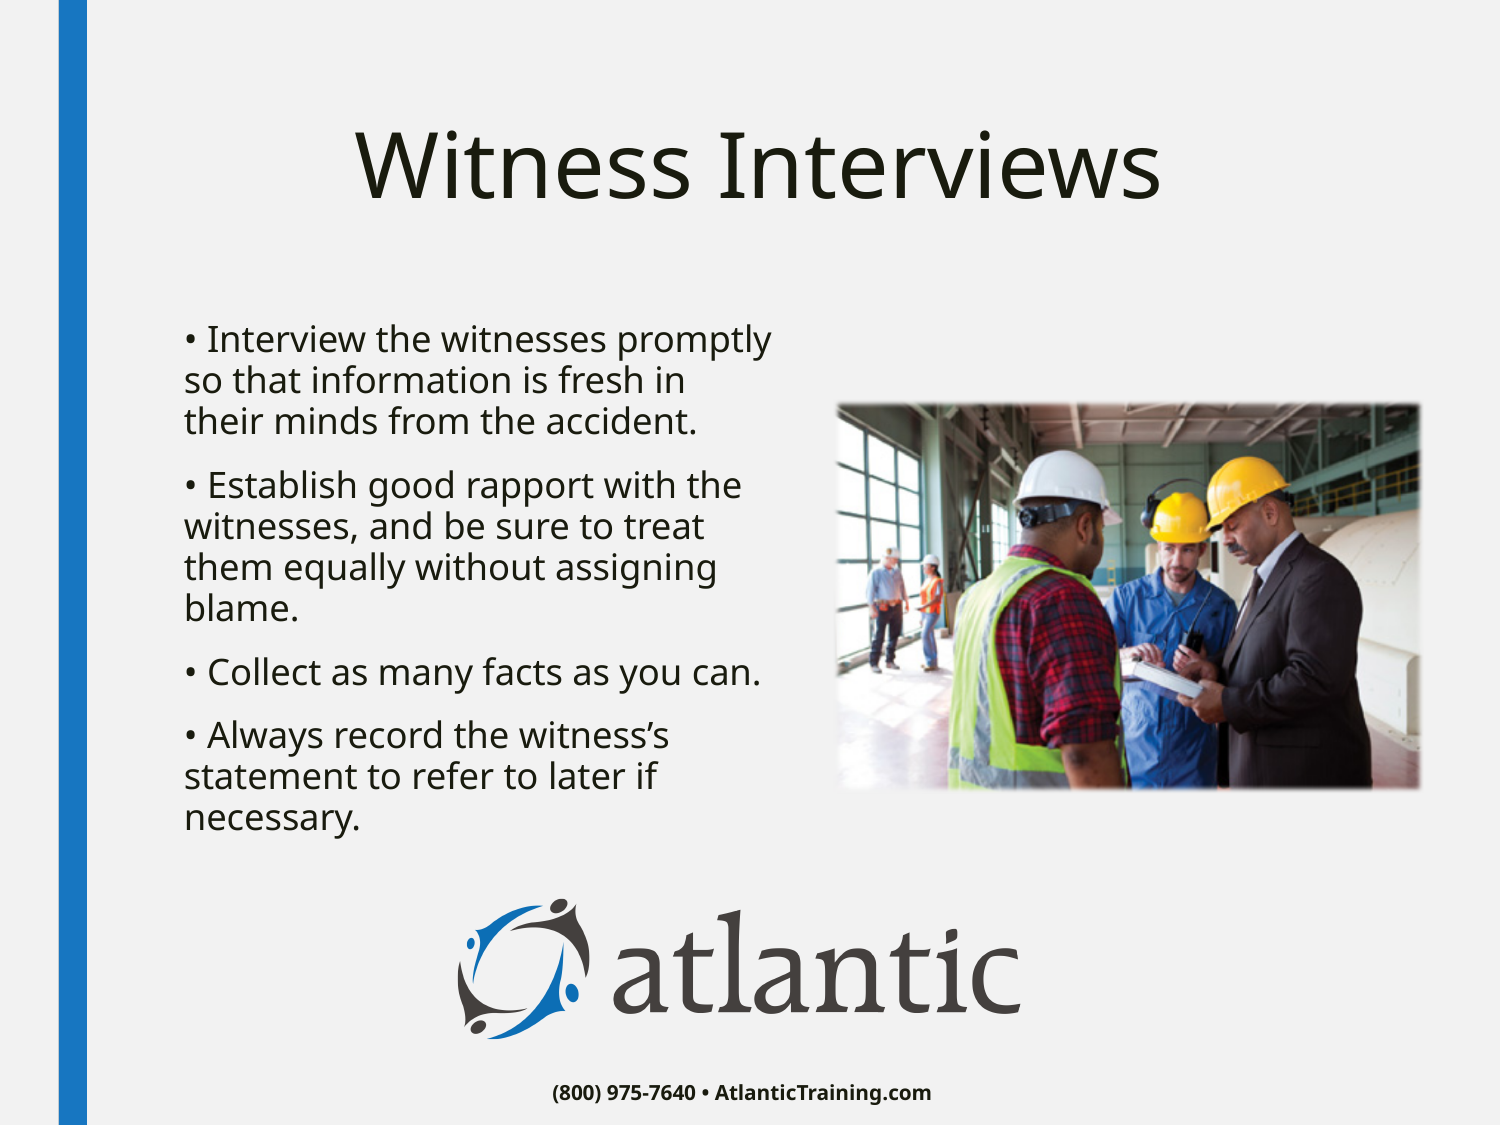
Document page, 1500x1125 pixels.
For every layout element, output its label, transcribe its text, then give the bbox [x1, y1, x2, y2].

footer (800) 975-7640 • AtlanticTraining.com [355, 1058, 1129, 1125]
title Witness Interviews [168, 112, 1351, 357]
picture [833, 399, 1424, 794]
picture [454, 886, 1030, 1058]
list • Interview the witnesses promptly so that information is fresh in their minds from the accident. • Establish good rapport with the witnesses, and be sure to treat them equally without assigning blame. • Collect as many facts as you can. • Always record the witness’s statement to refer to later if necessary. [168, 312, 788, 881]
